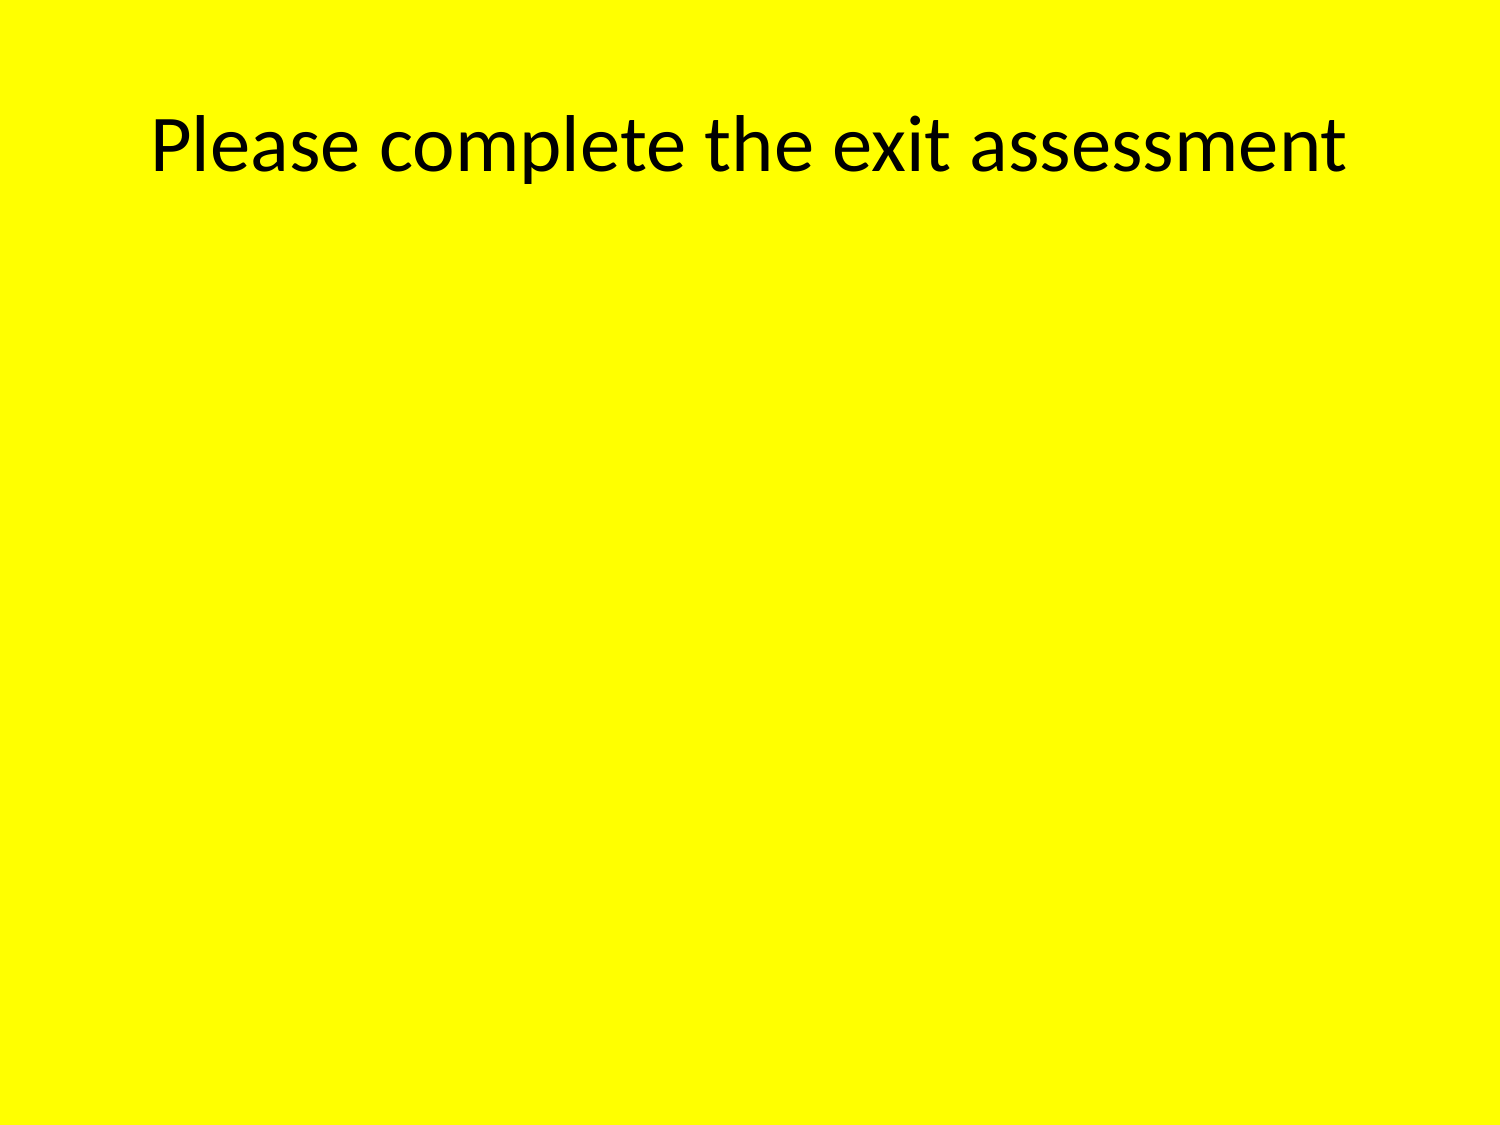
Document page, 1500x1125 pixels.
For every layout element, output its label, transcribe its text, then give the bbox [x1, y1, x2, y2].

title Please complete the exit assessment [75, 45, 1425, 233]
